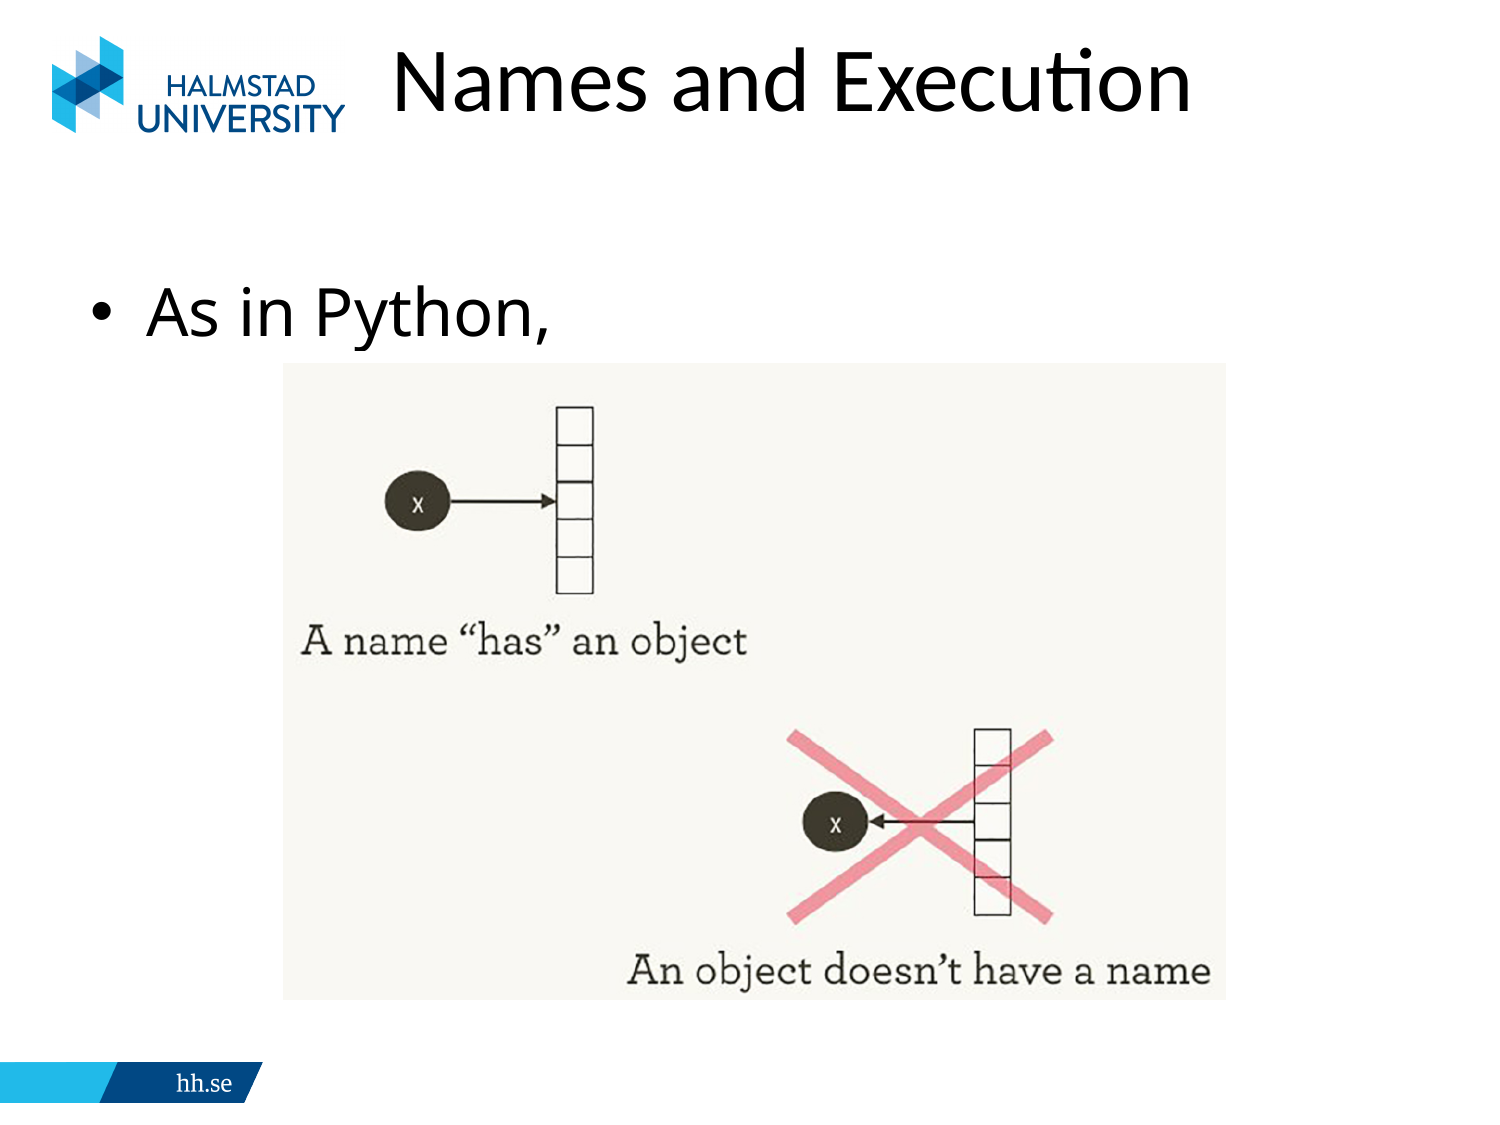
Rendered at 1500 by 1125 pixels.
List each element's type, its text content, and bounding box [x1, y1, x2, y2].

picture [0, 1062, 263, 1103]
title Names and Execution [157, 14, 1429, 263]
picture [282, 350, 1227, 1002]
picture [52, 36, 157, 133]
list As in Python, [75, 262, 1425, 1005]
